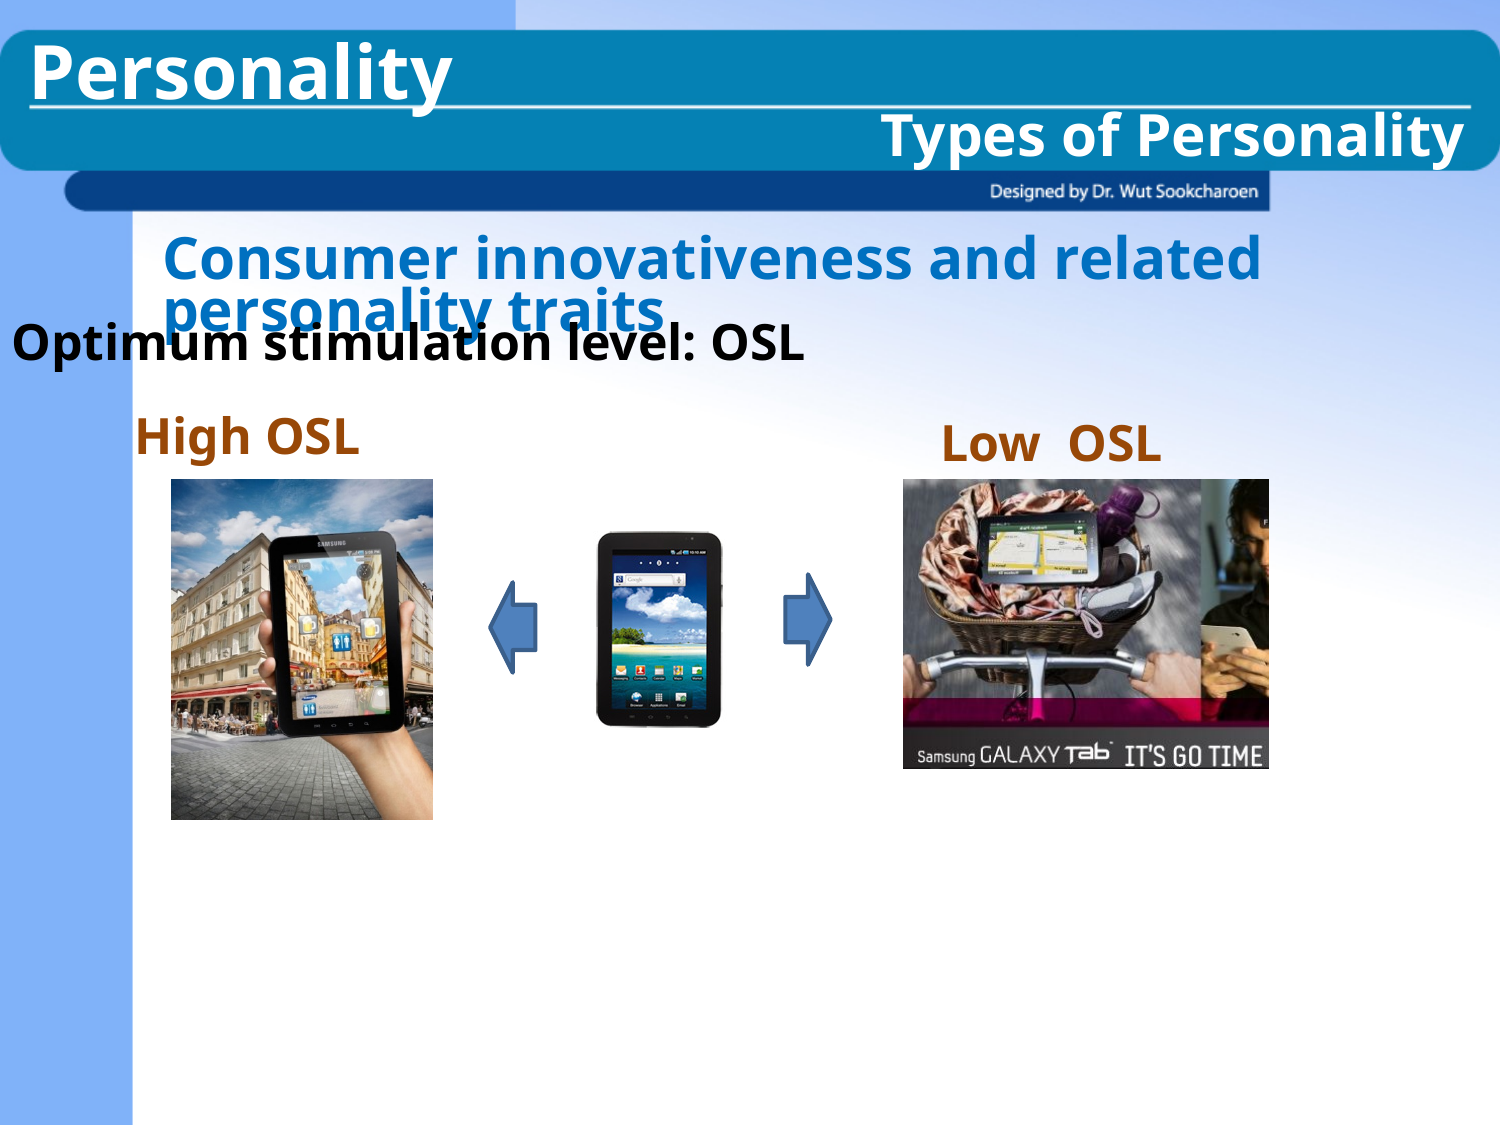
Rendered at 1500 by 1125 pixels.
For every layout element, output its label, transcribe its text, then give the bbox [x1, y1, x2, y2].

text_box Consumer innovativeness and related personality traits [147, 231, 1447, 295]
picture [0, 146, 1500, 1125]
text_box Types of Personality [37, 108, 1481, 172]
text_box High OSL [119, 397, 376, 472]
text_box [783, 572, 833, 667]
text_box Low OSL [925, 403, 1178, 478]
picture [0, 0, 1500, 54]
text_box Personality [13, 32, 1475, 107]
text_box [488, 580, 538, 675]
text_box Optimum stimulation level: OSL [0, 302, 821, 378]
